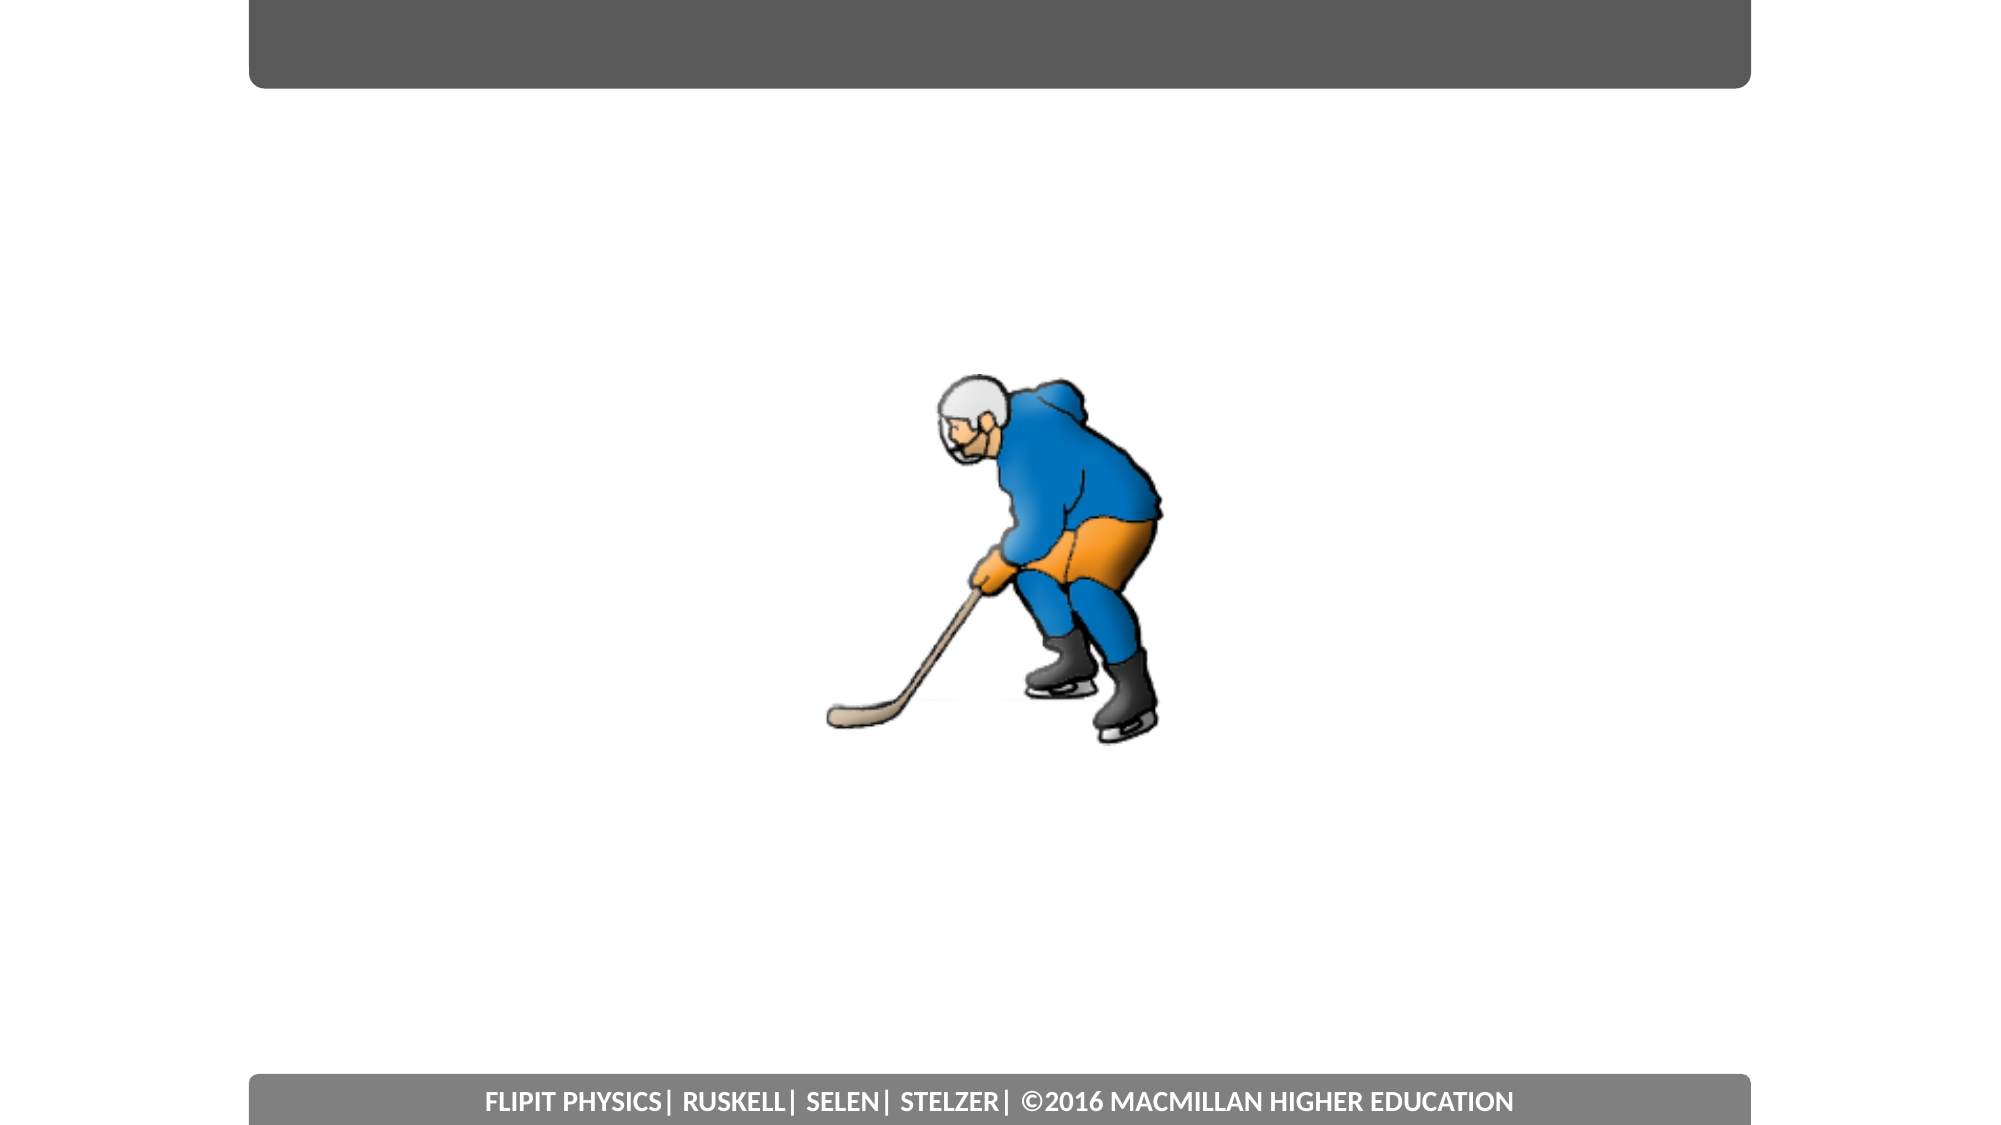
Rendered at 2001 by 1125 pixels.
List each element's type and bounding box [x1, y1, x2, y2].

picture [824, 374, 1175, 746]
text_box [249, 1074, 1750, 1125]
text_box [248, 0, 1752, 89]
